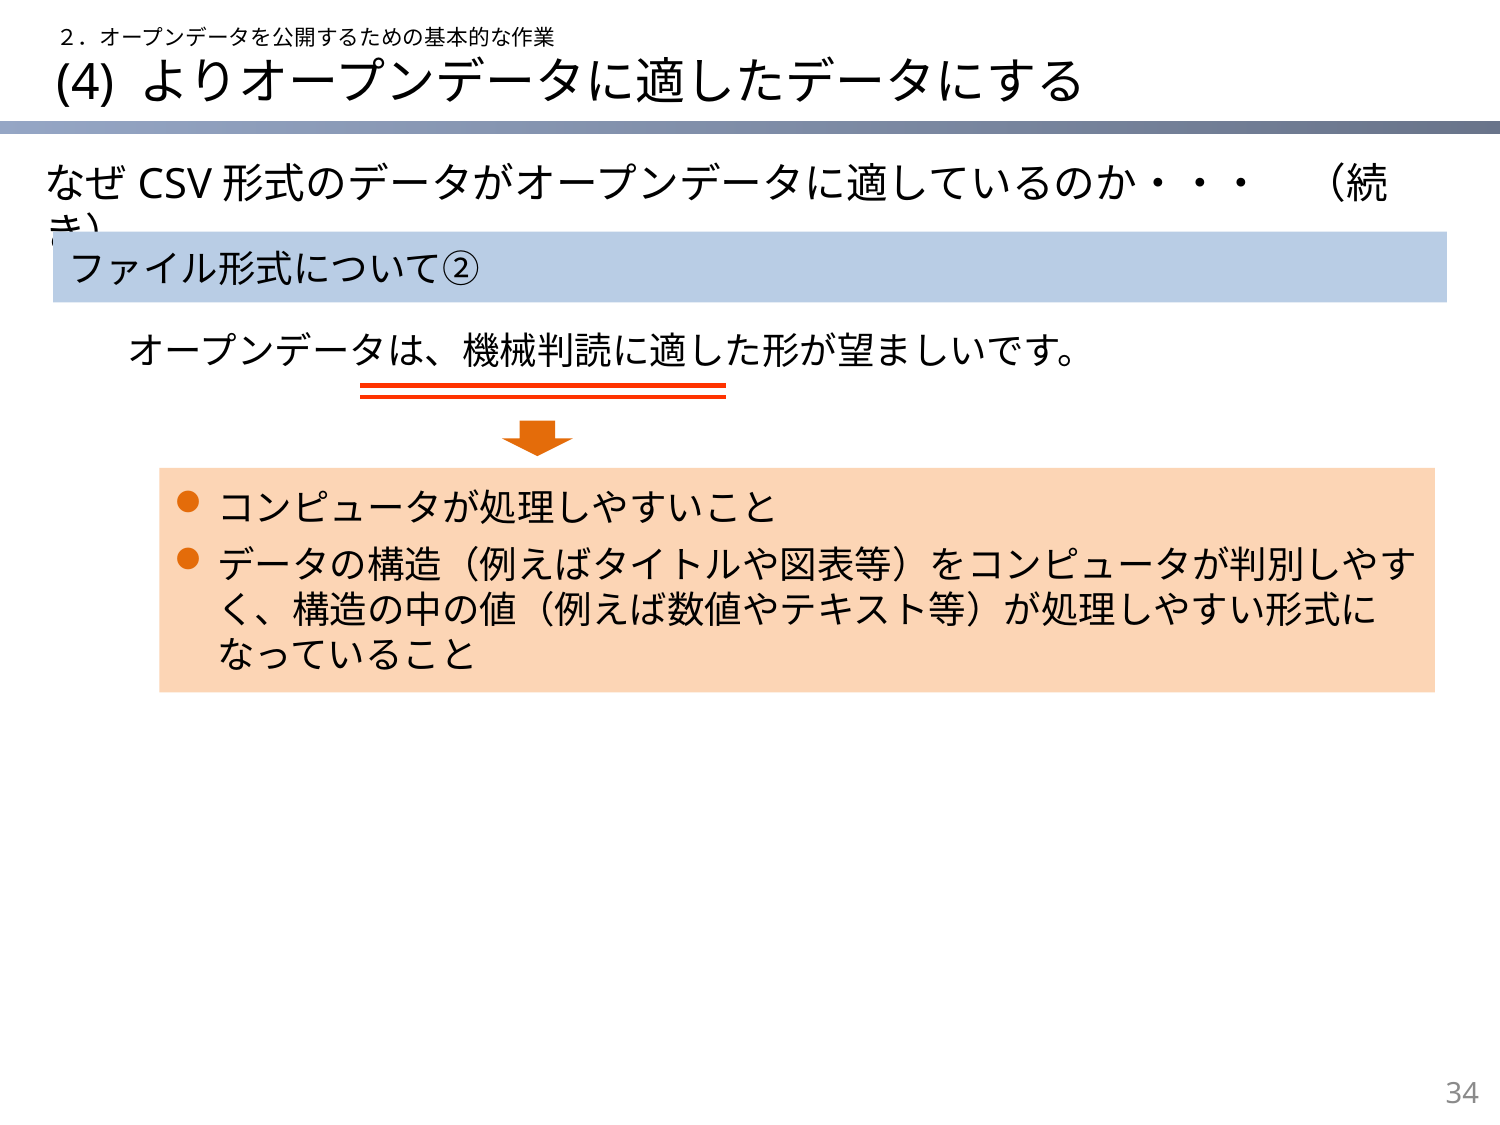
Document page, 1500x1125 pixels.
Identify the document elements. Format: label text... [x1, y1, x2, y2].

text_box コンピュータが処理しやすいこと データの構造（例えばタイトルや図表等）をコンピュータが判別しやすく、構造の中の値（例えば数値やテキスト等）が処理しやすい形式になっていること [158, 467, 1436, 693]
text_box ファイル形式について② [52, 231, 1448, 304]
text_box なぜCSV形式のデータがオープンデータに適しているのか・・・ （続き） [29, 148, 1471, 220]
text_box [501, 419, 574, 458]
title (4) よりオープンデータに適したデータにする [41, 58, 1459, 119]
text_box オープンデータは、機械判読に適した形が望ましいです。 [111, 313, 1472, 386]
slide_number 33 [1411, 1070, 1495, 1118]
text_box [360, 385, 727, 398]
text_box ２．オープンデータを公開するための基本的な作業 [41, 19, 1471, 58]
